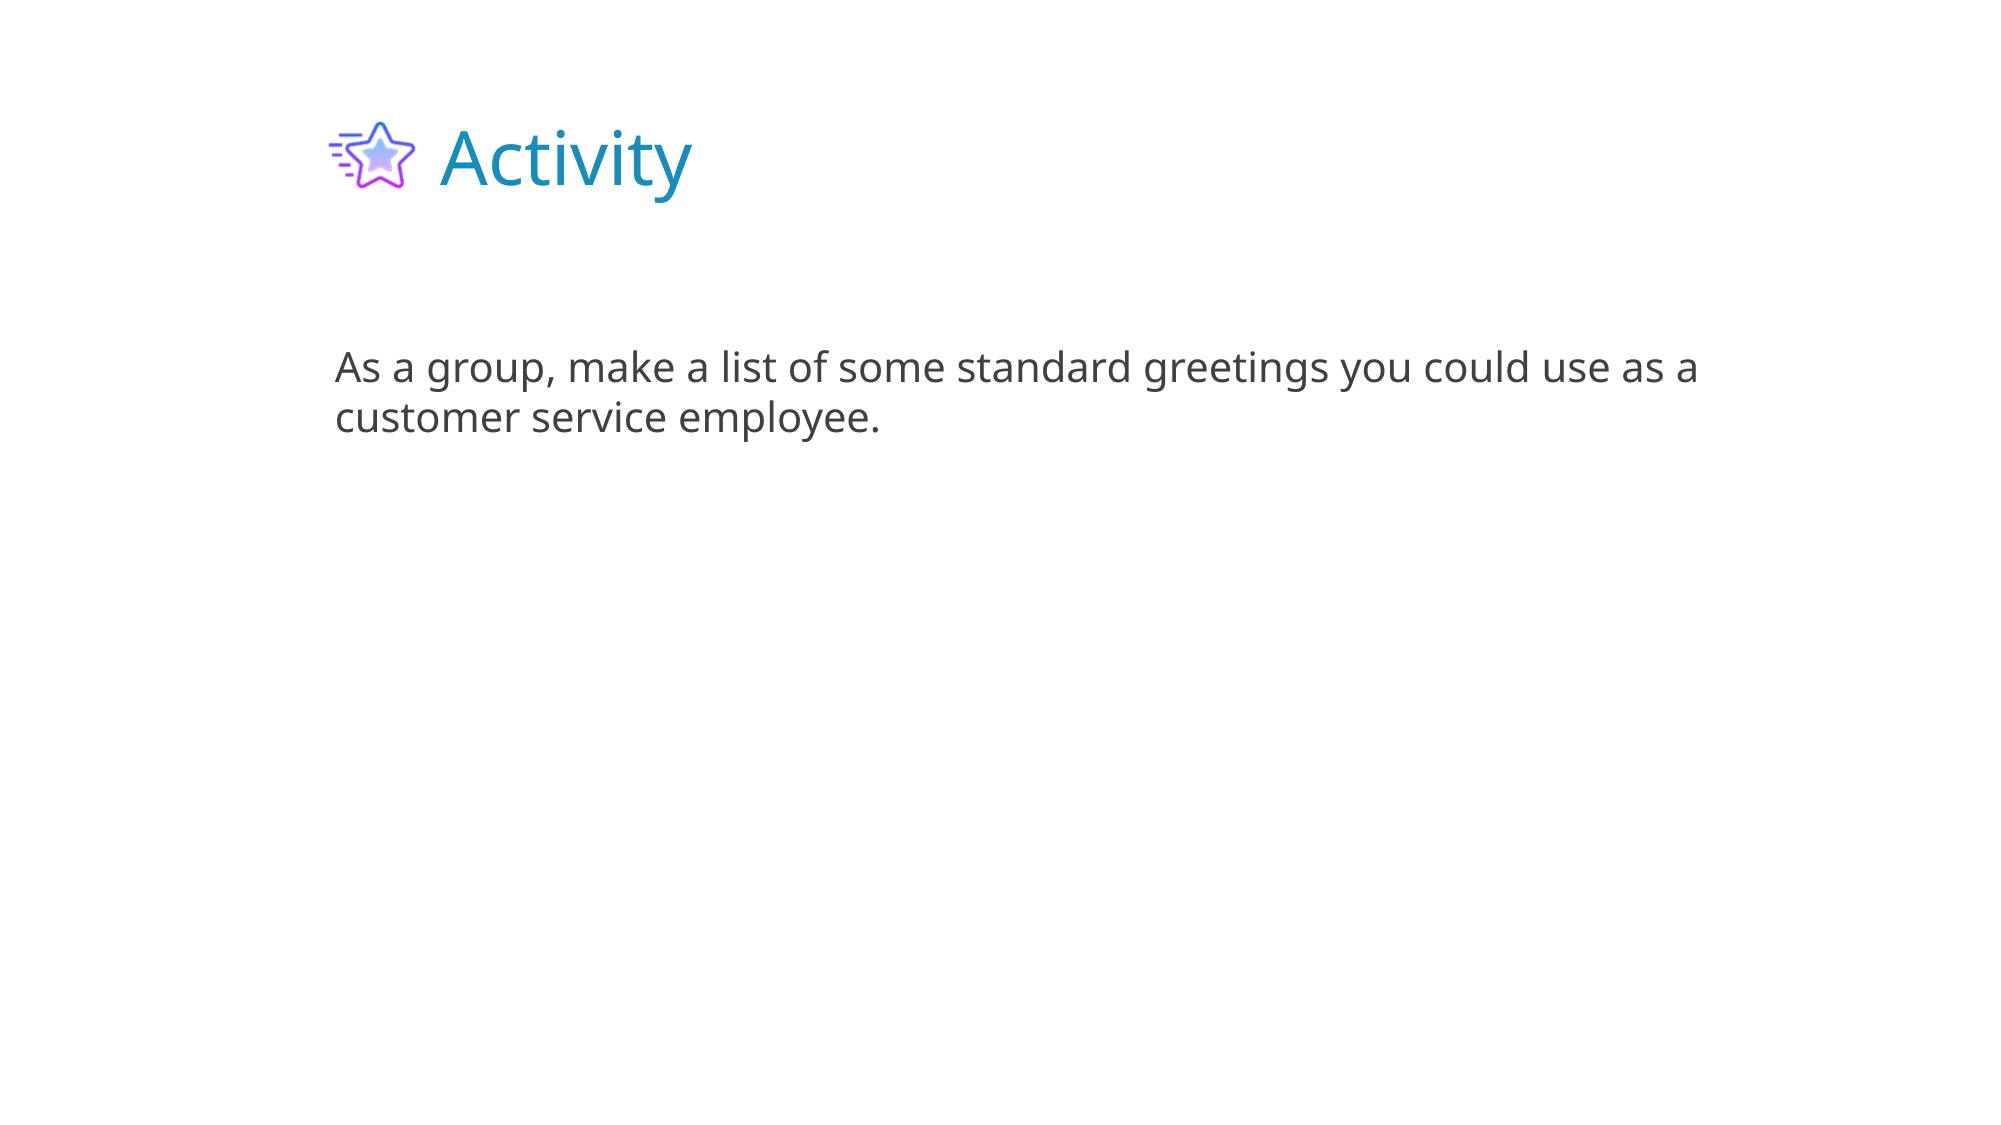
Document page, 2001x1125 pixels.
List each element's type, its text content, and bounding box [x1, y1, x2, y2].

list As a group, make a list of some standard greetings you could use as a customer service employee. [319, 333, 1783, 1057]
title Activity [425, 102, 1888, 313]
picture [319, 102, 425, 208]
